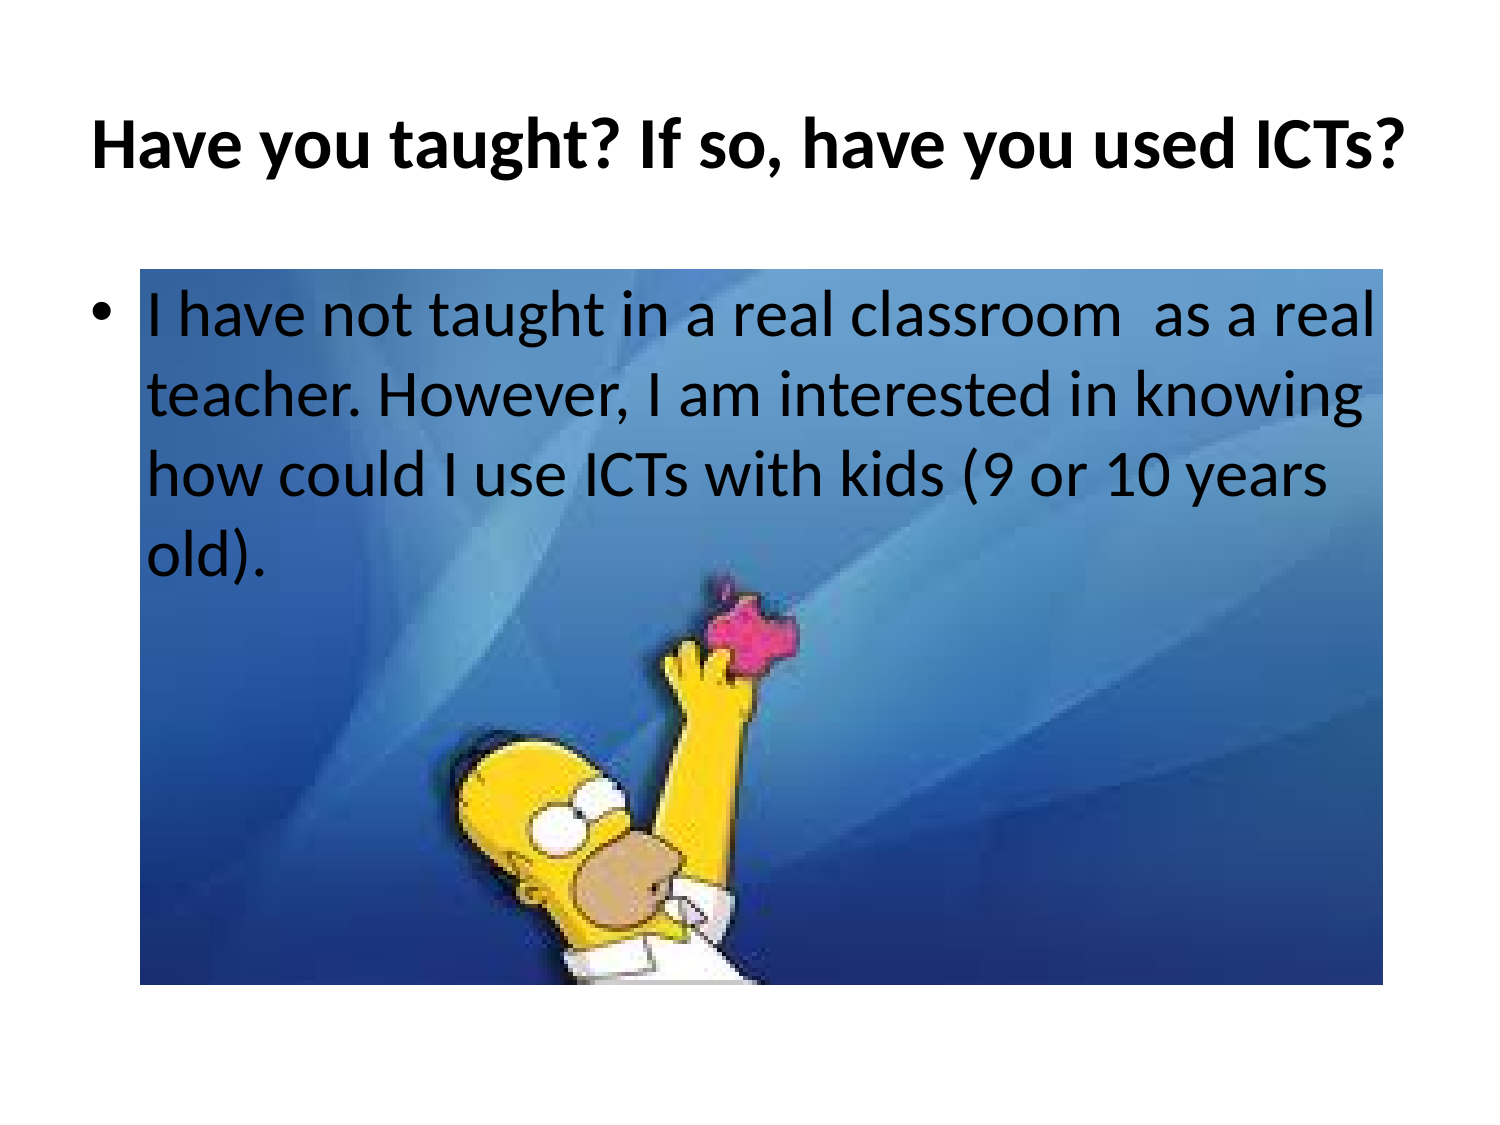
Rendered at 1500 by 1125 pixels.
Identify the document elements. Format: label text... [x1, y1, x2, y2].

picture [140, 269, 1384, 985]
title Have you taught? If so, have you used ICTs? [75, 45, 1425, 233]
list I have not taught in a real classroom as a real teacher. However, I am interested in knowing how could I use ICTs with kids (9 or 10 years old). [75, 262, 1425, 1005]
